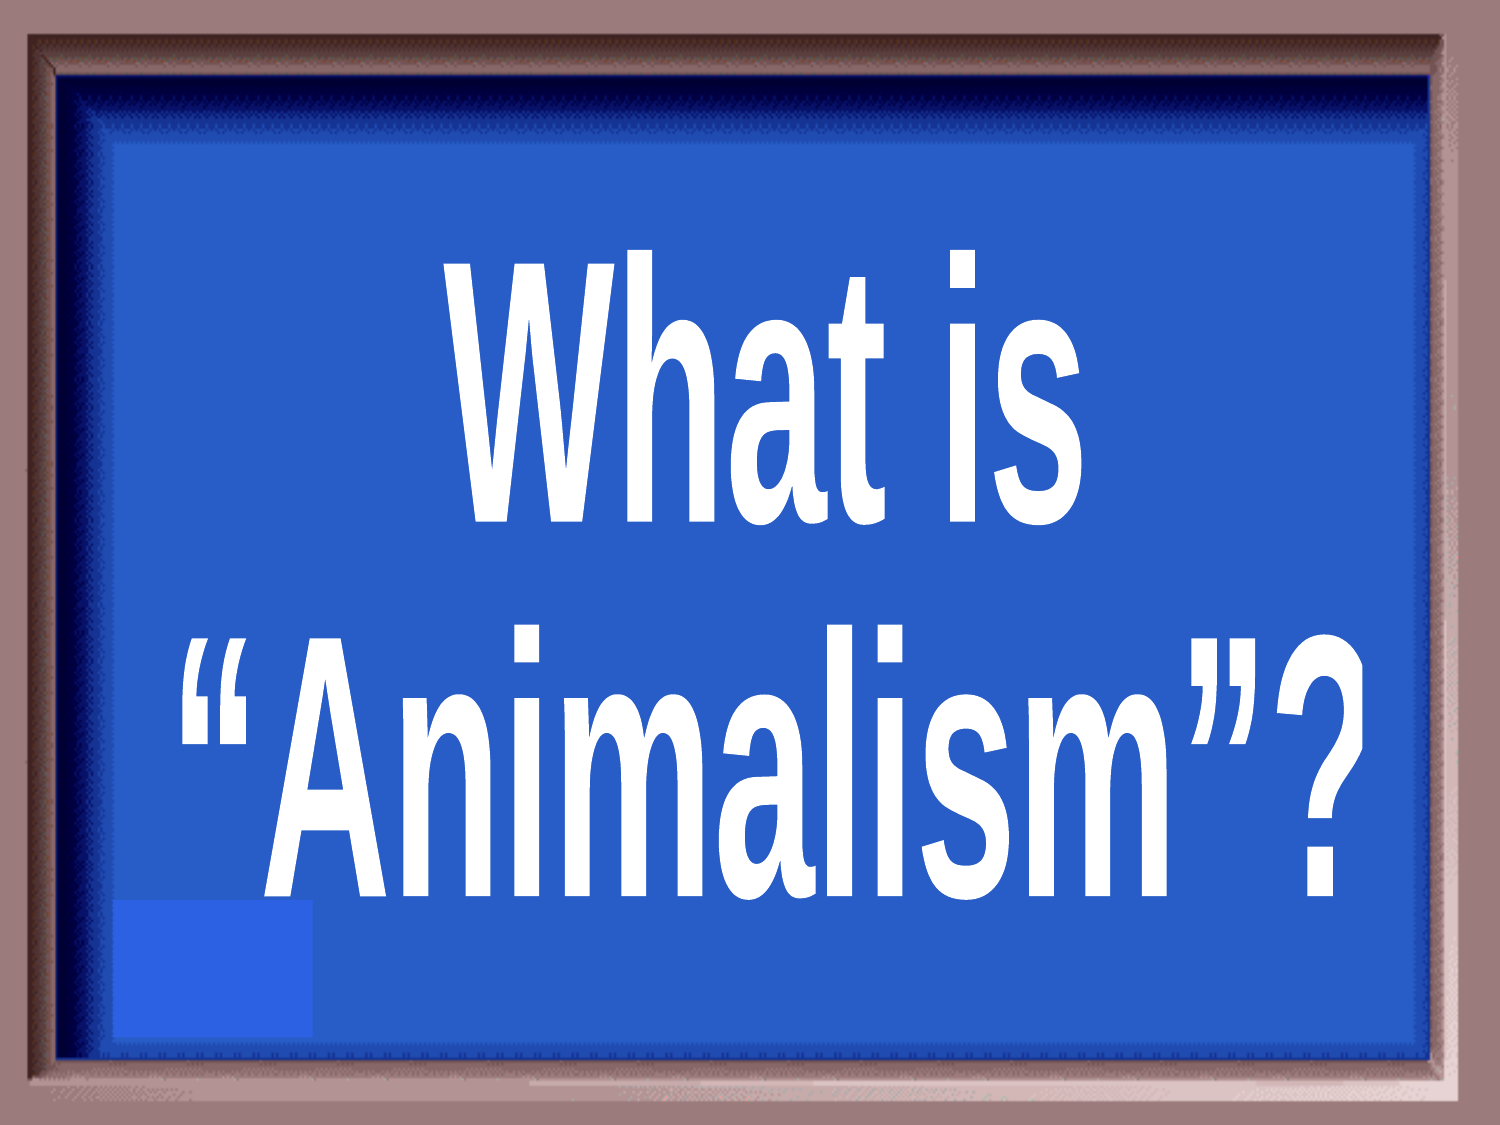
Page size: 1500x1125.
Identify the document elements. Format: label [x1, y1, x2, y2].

picture [0, 0, 1500, 1125]
text_box [112, 899, 313, 1038]
